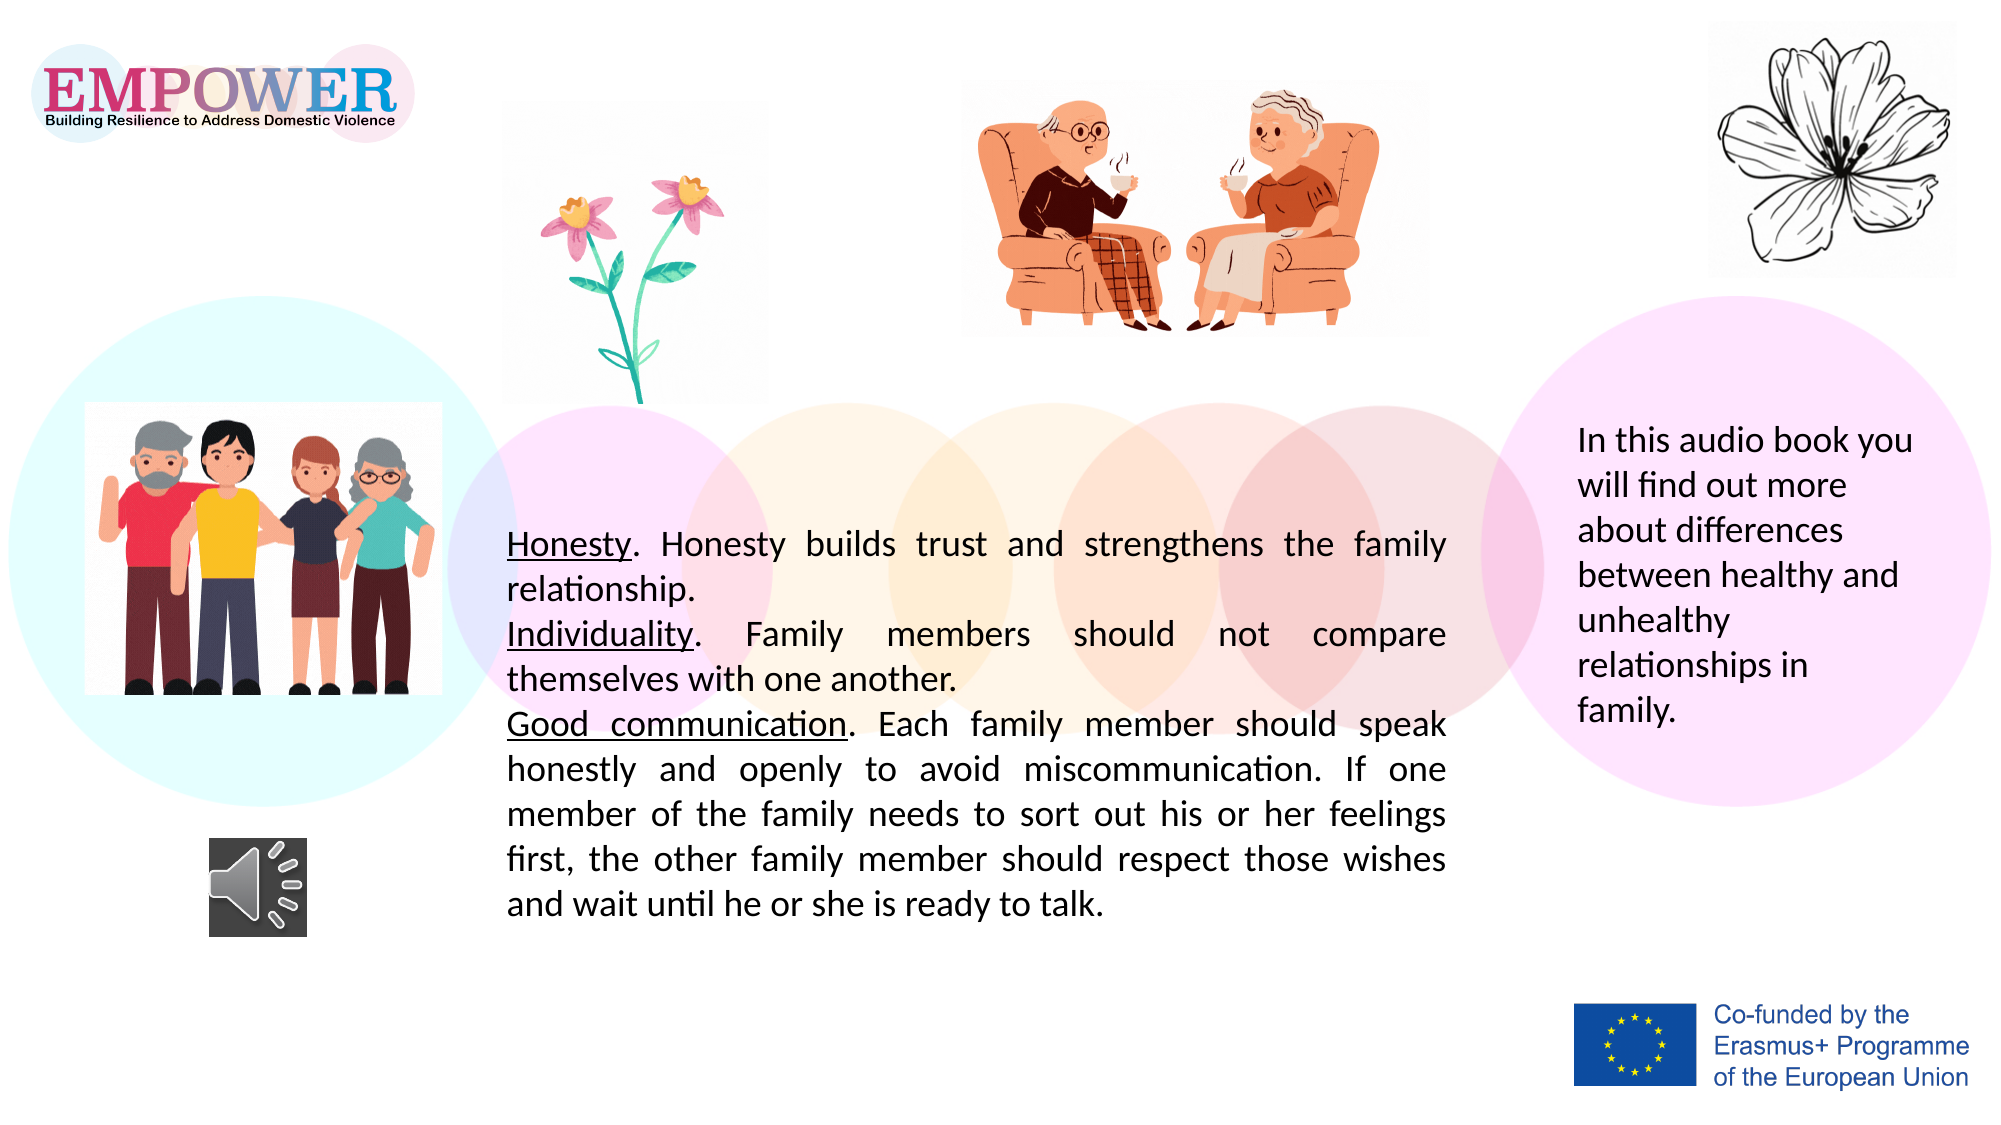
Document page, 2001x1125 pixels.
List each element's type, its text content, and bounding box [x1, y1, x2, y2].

picture [1708, 21, 1957, 278]
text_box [1550, 979, 2000, 1109]
picture [31, 44, 415, 143]
text_box Honesty. Honesty builds trust and strengthens the family relationship. Individuality. Family members should not compare themselves with one another. Good communication. Each family member should speak honestly and openly to avoid miscommunication. If one member of the family needs to sort out his or her feelings first, the other family member should respect those wishes and wait until he or she is ready to talk. [491, 807, 1463, 931]
picture [8, 80, 1992, 807]
picture [207, 837, 308, 938]
